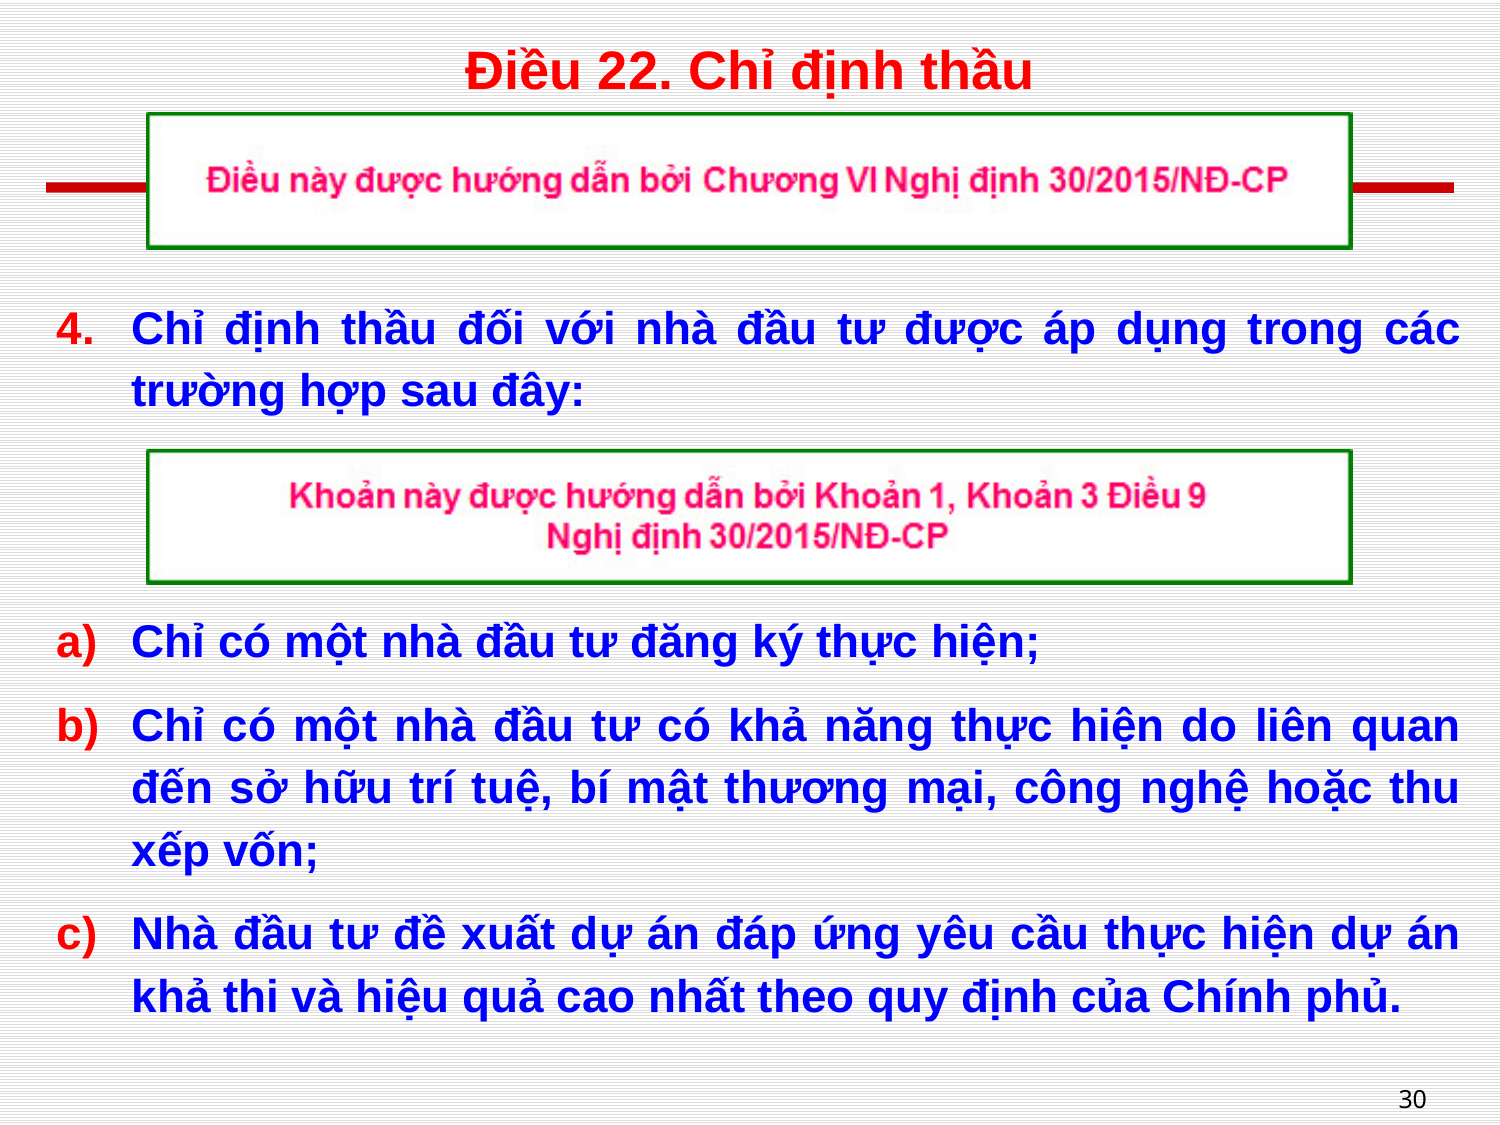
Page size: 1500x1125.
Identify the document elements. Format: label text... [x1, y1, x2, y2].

text_box Chỉ định thầu đối với nhà đầu tư được áp dụng trong các trường hợp sau đây: Chỉ có một nhà đầu tư đăng ký thực hiện; Chỉ có một nhà đầu tư có khả năng thực hiện do liên quan đến sở hữu trí tuệ, bí mật thương mại, công nghệ hoặc thu xếp vốn; Nhà đầu tư đề xuất dự án đáp ứng yêu cầu thực hiện dự án khả thi và hiệu quả cao nhất theo quy định của Chính phủ. [23, 199, 1477, 1088]
picture [146, 112, 1354, 251]
title Điều 22. Chỉ định thầu [38, 24, 1463, 175]
picture [146, 449, 1354, 586]
